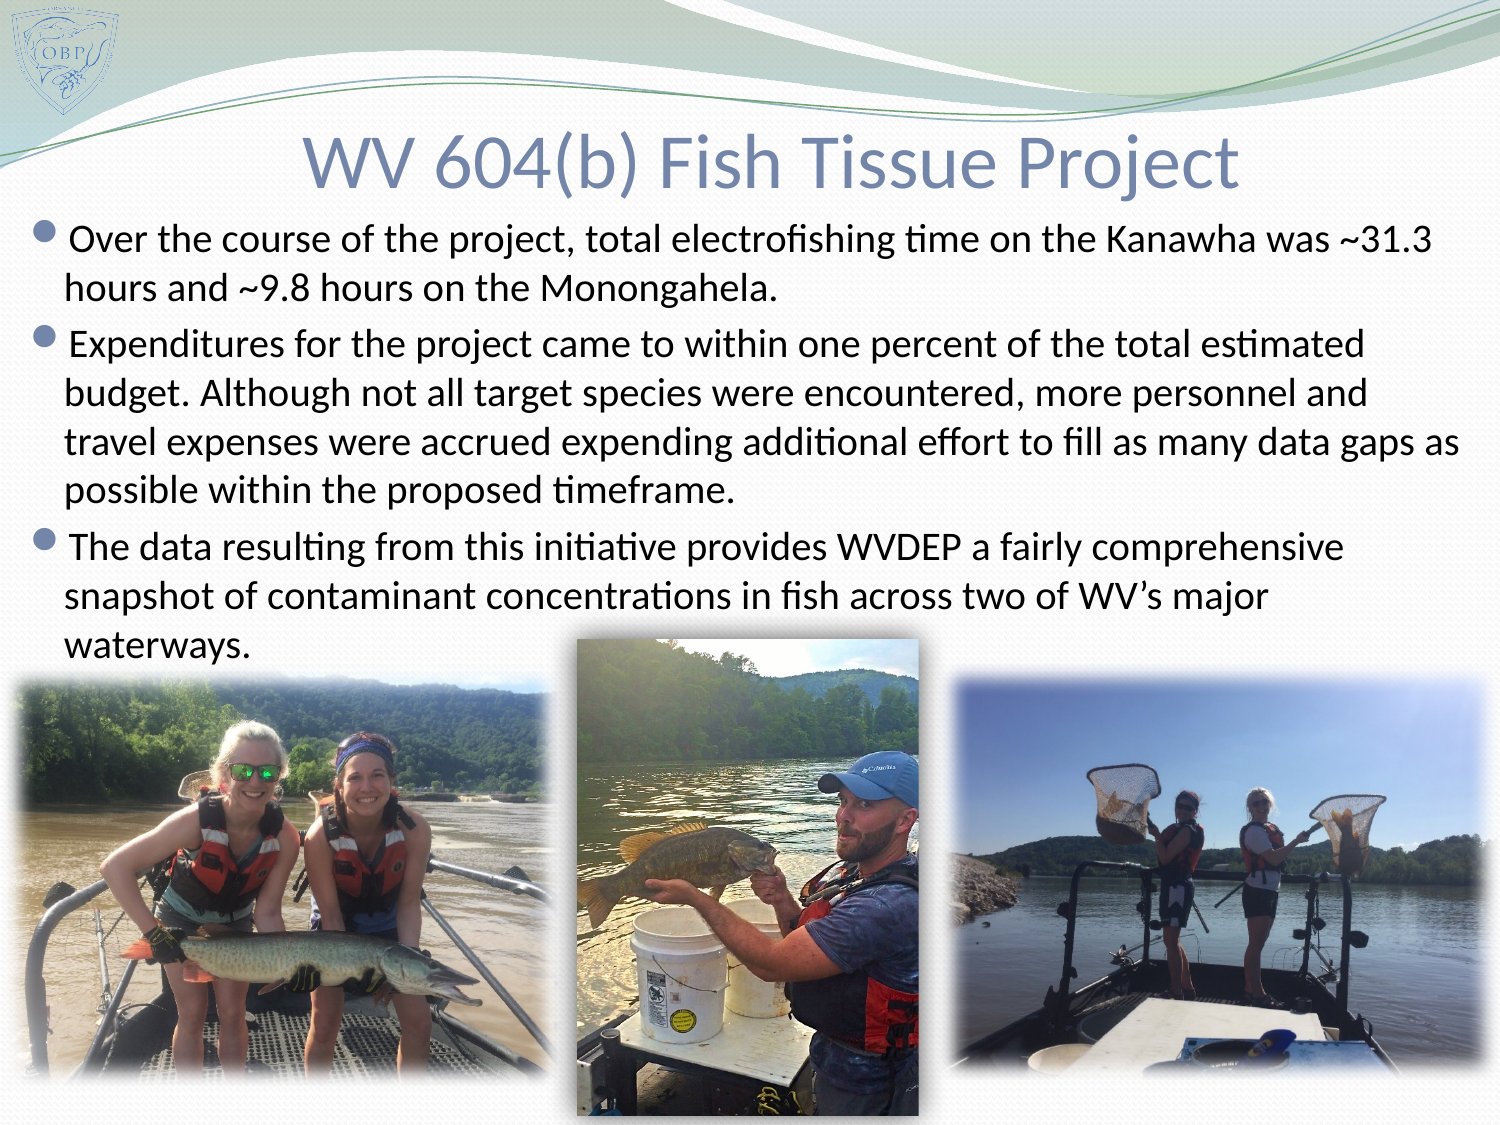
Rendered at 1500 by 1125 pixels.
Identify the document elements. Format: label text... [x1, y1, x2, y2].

picture [574, 638, 920, 1116]
picture [0, 664, 563, 1089]
picture [936, 659, 1500, 1083]
title WV 604(b) Fish Tissue Project [302, 74, 1364, 204]
list Over the course of the project, total electrofishing time on the Kanawha was ~31.3 hours and ~9.8 hours on the Monongahela. Expenditures for the project came to within one percent of the total estimated budget. Although not all target species were encountered, more personnel and travel expenses were accrued expending additional effort to fill as many data gaps as possible within the proposed timeframe. The data resulting from this initiative provides WVDEP a fairly comprehensive snapshot of contaminant concentrations in fish across two of WV’s major waterways. [15, 204, 1482, 662]
picture [3, 0, 132, 126]
